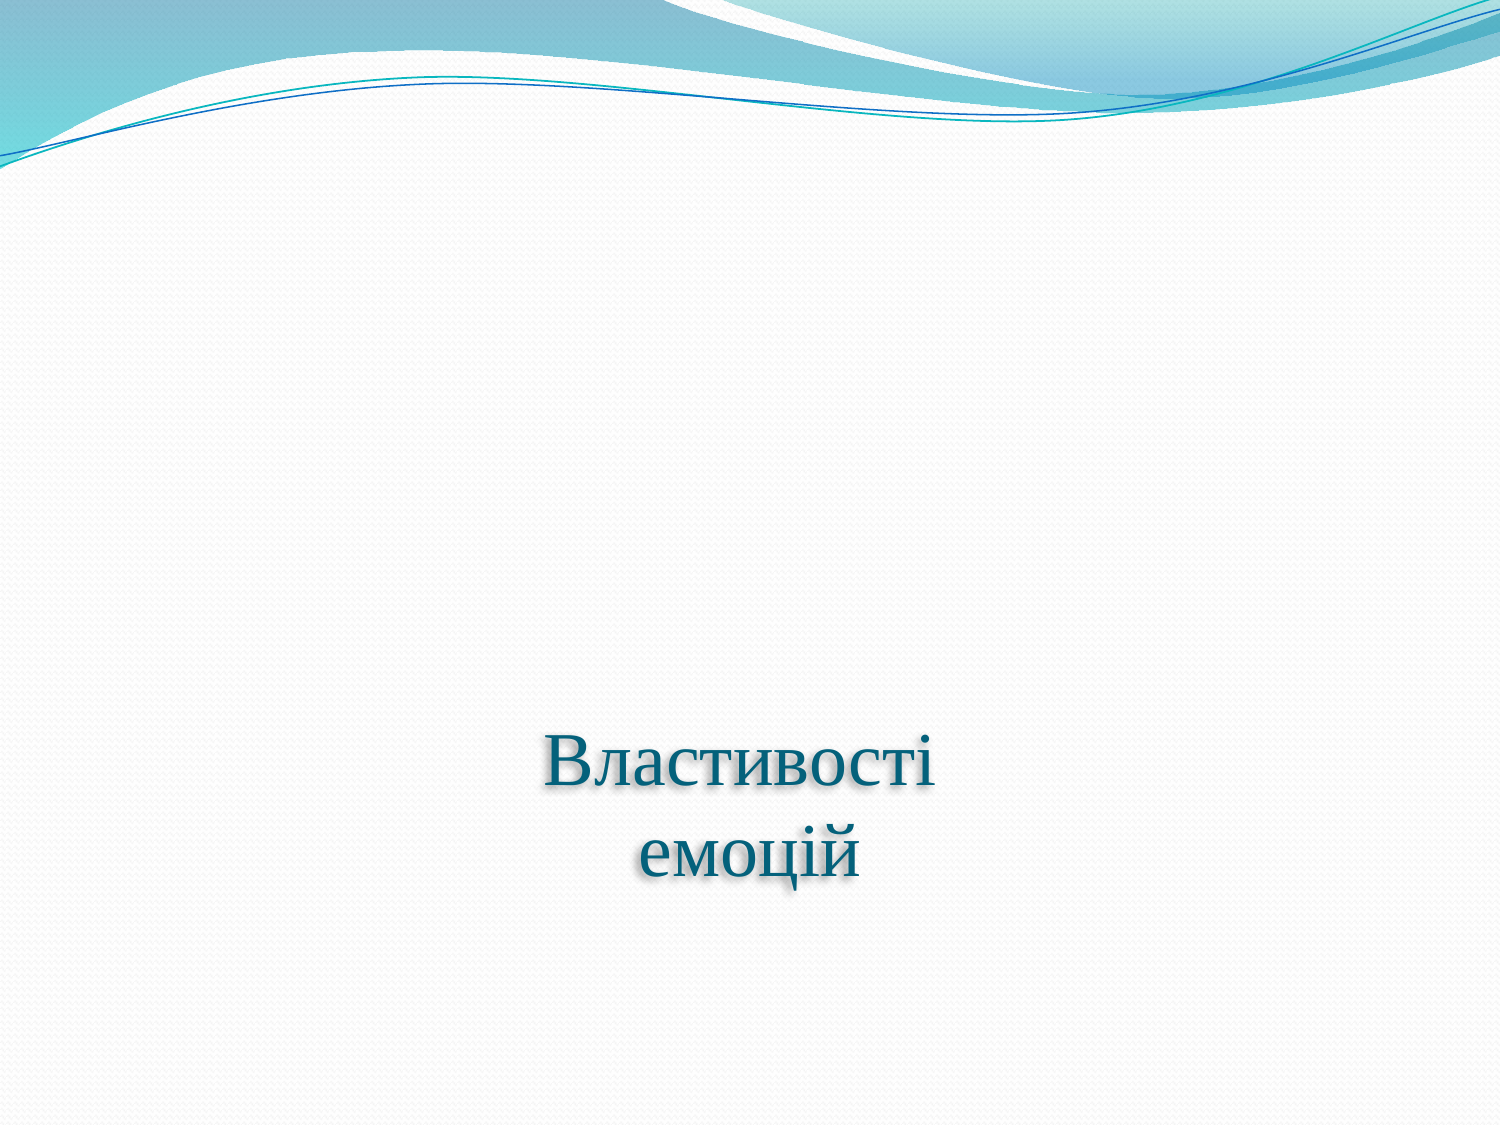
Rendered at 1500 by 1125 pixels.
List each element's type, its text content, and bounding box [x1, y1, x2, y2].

title Властивості емоцій [0, 328, 1500, 1125]
